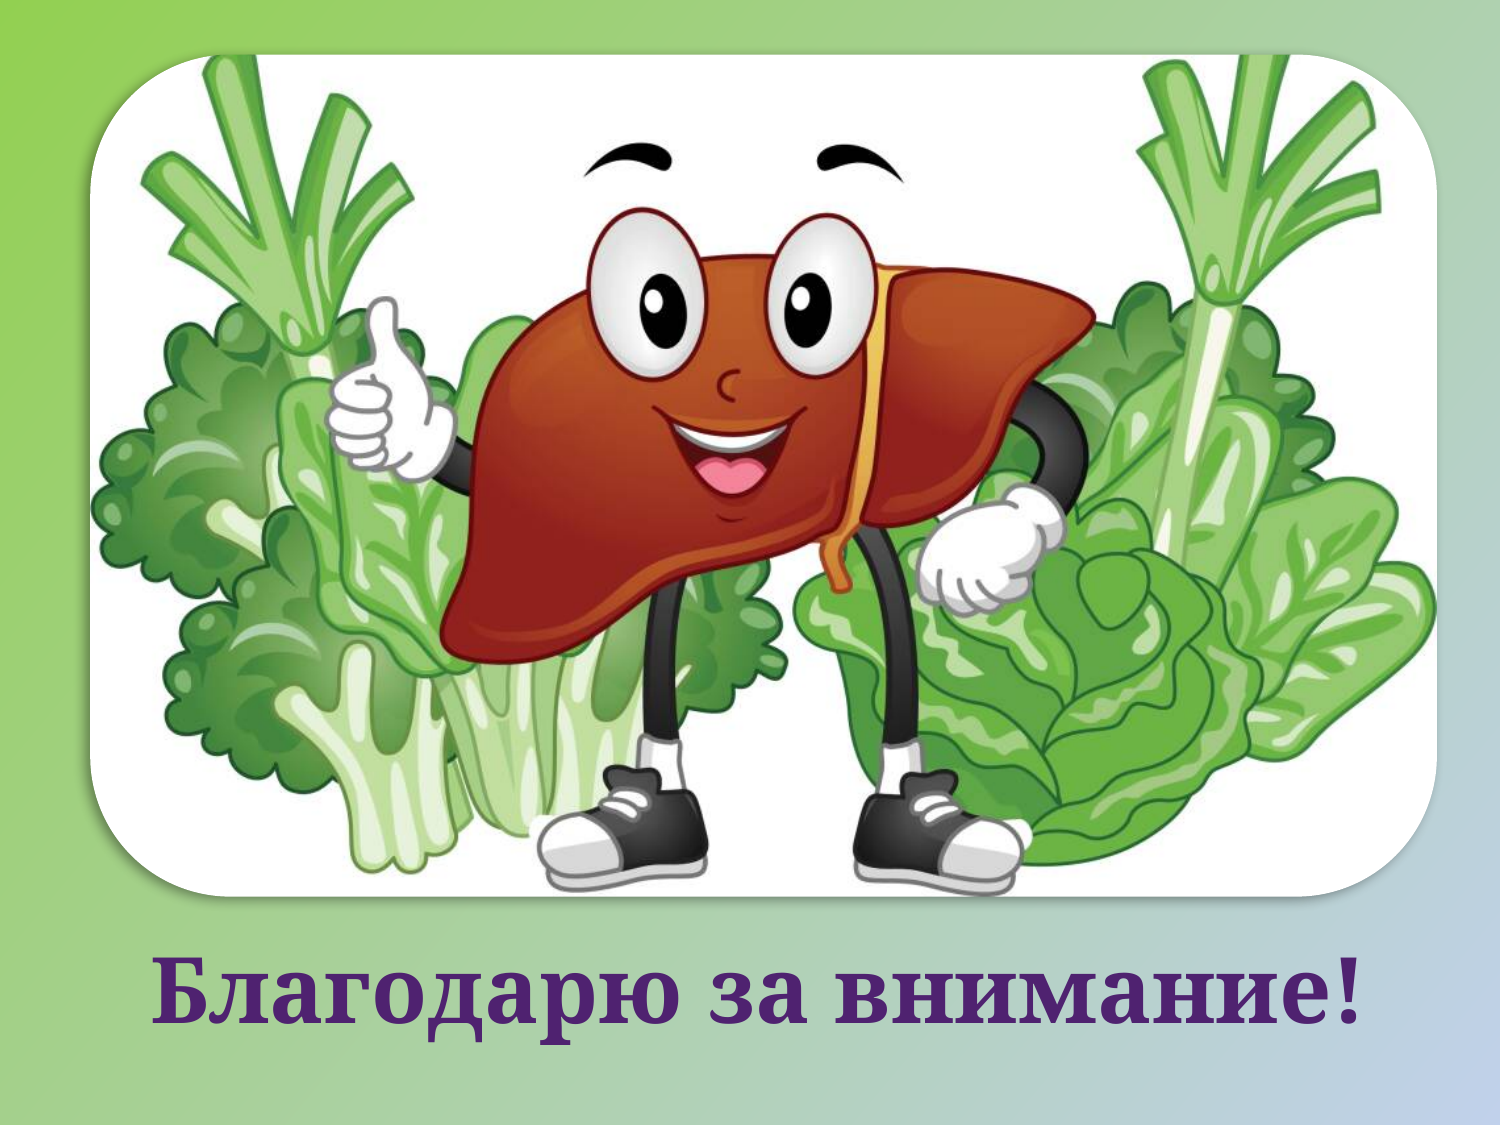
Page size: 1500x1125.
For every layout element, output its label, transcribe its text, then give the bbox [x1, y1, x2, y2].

title Благодарю за внимание! [83, 893, 1434, 1081]
picture [89, 54, 1438, 897]
